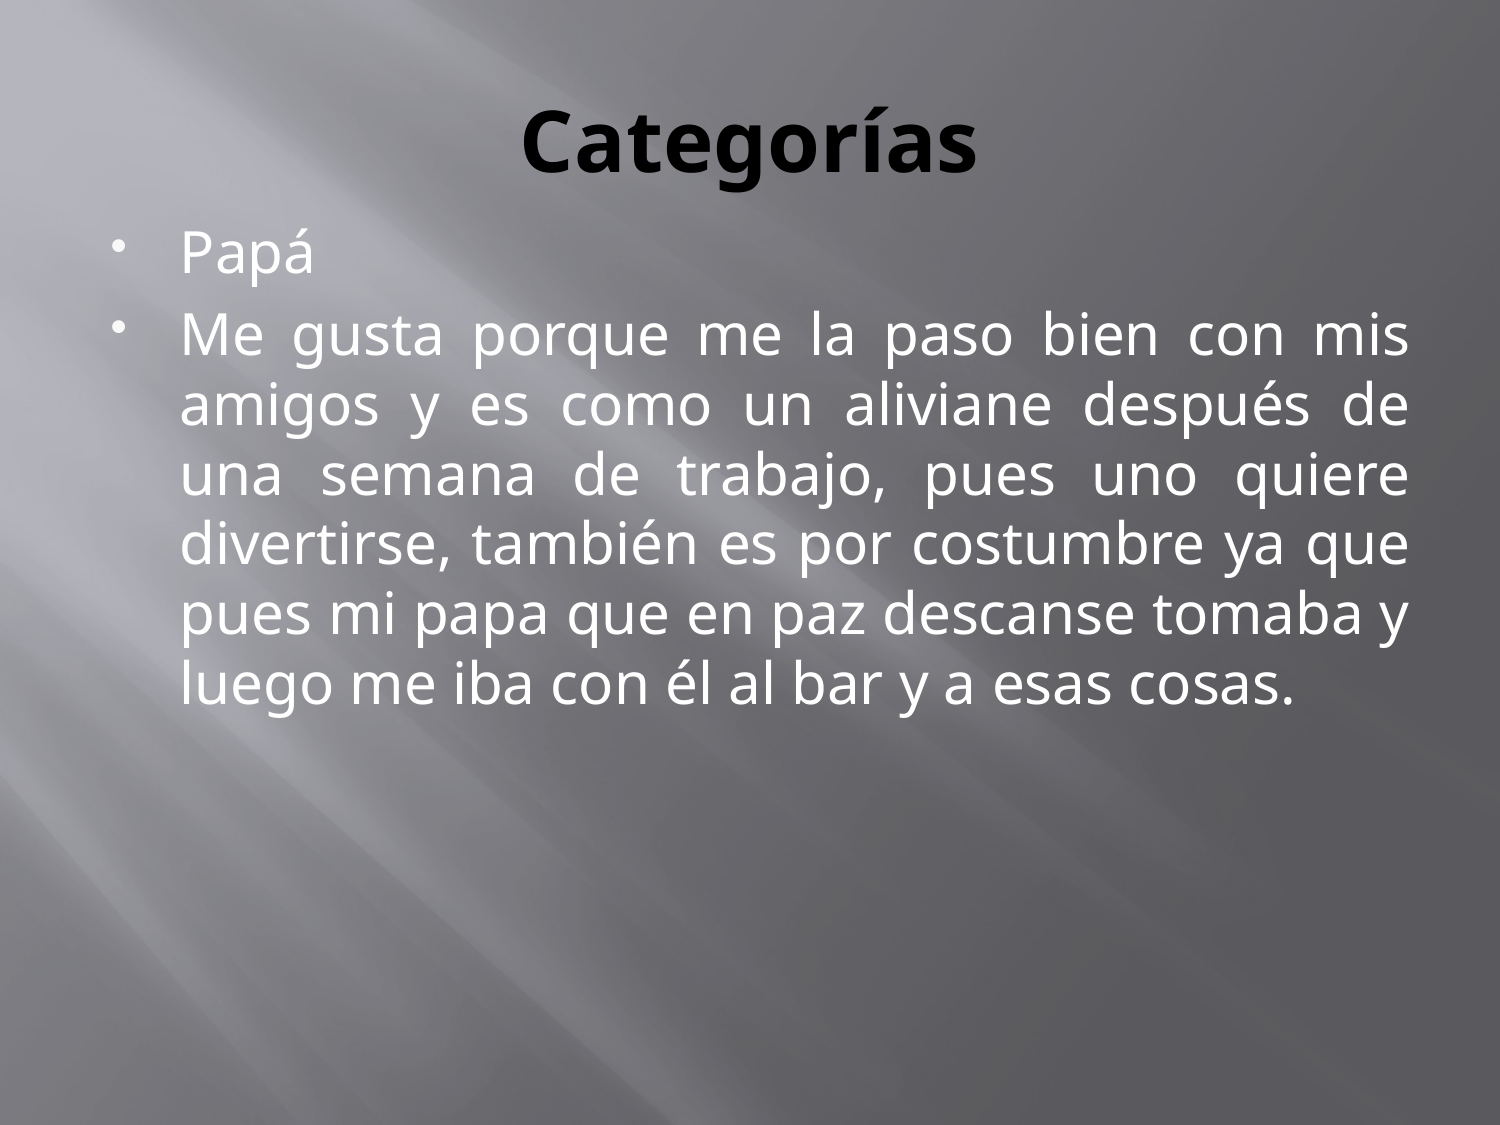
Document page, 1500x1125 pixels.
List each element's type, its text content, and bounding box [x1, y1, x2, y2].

title Categorías [75, 45, 1425, 208]
list Papá Me gusta porque me la paso bien con mis amigos y es como un aliviane después de una semana de trabajo, pues uno quiere divertirse, también es por costumbre ya que pues mi papa que en paz descanse tomaba y luego me iba con él al bar y a esas cosas. [75, 208, 1425, 1005]
